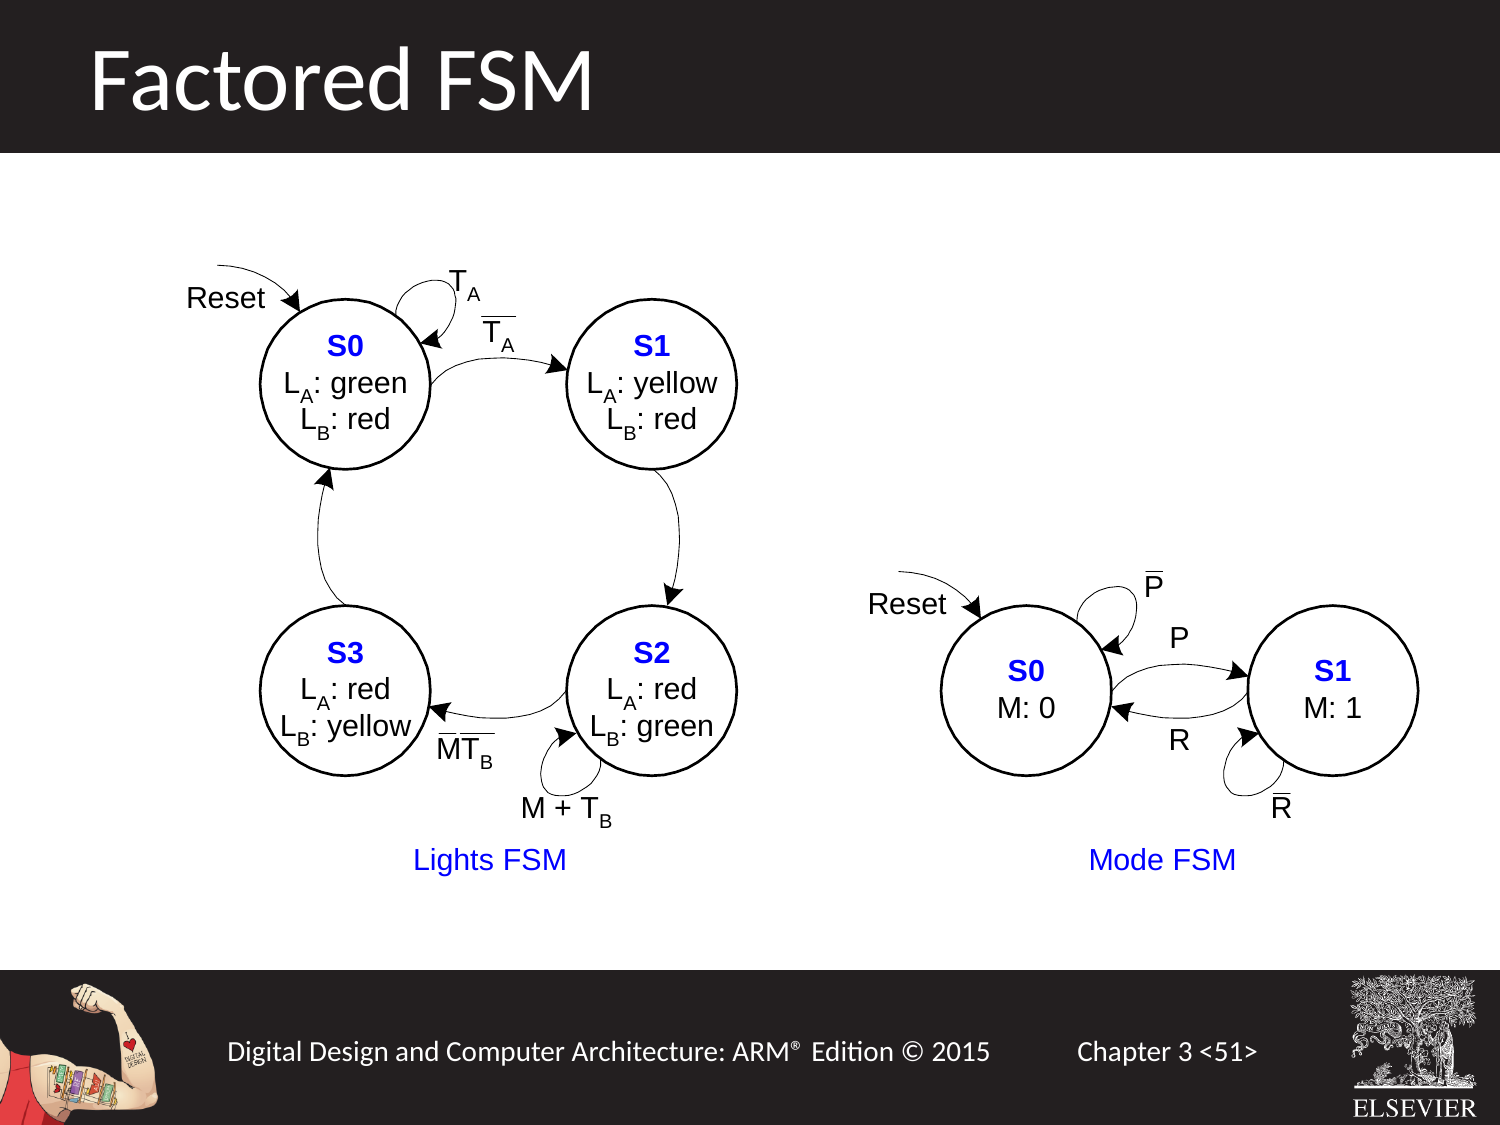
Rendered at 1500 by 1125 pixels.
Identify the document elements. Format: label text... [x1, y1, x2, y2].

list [162, 237, 1438, 899]
picture [0, 979, 163, 1125]
picture [1350, 974, 1477, 1117]
text_box Factored FSM [75, 11, 1375, 136]
